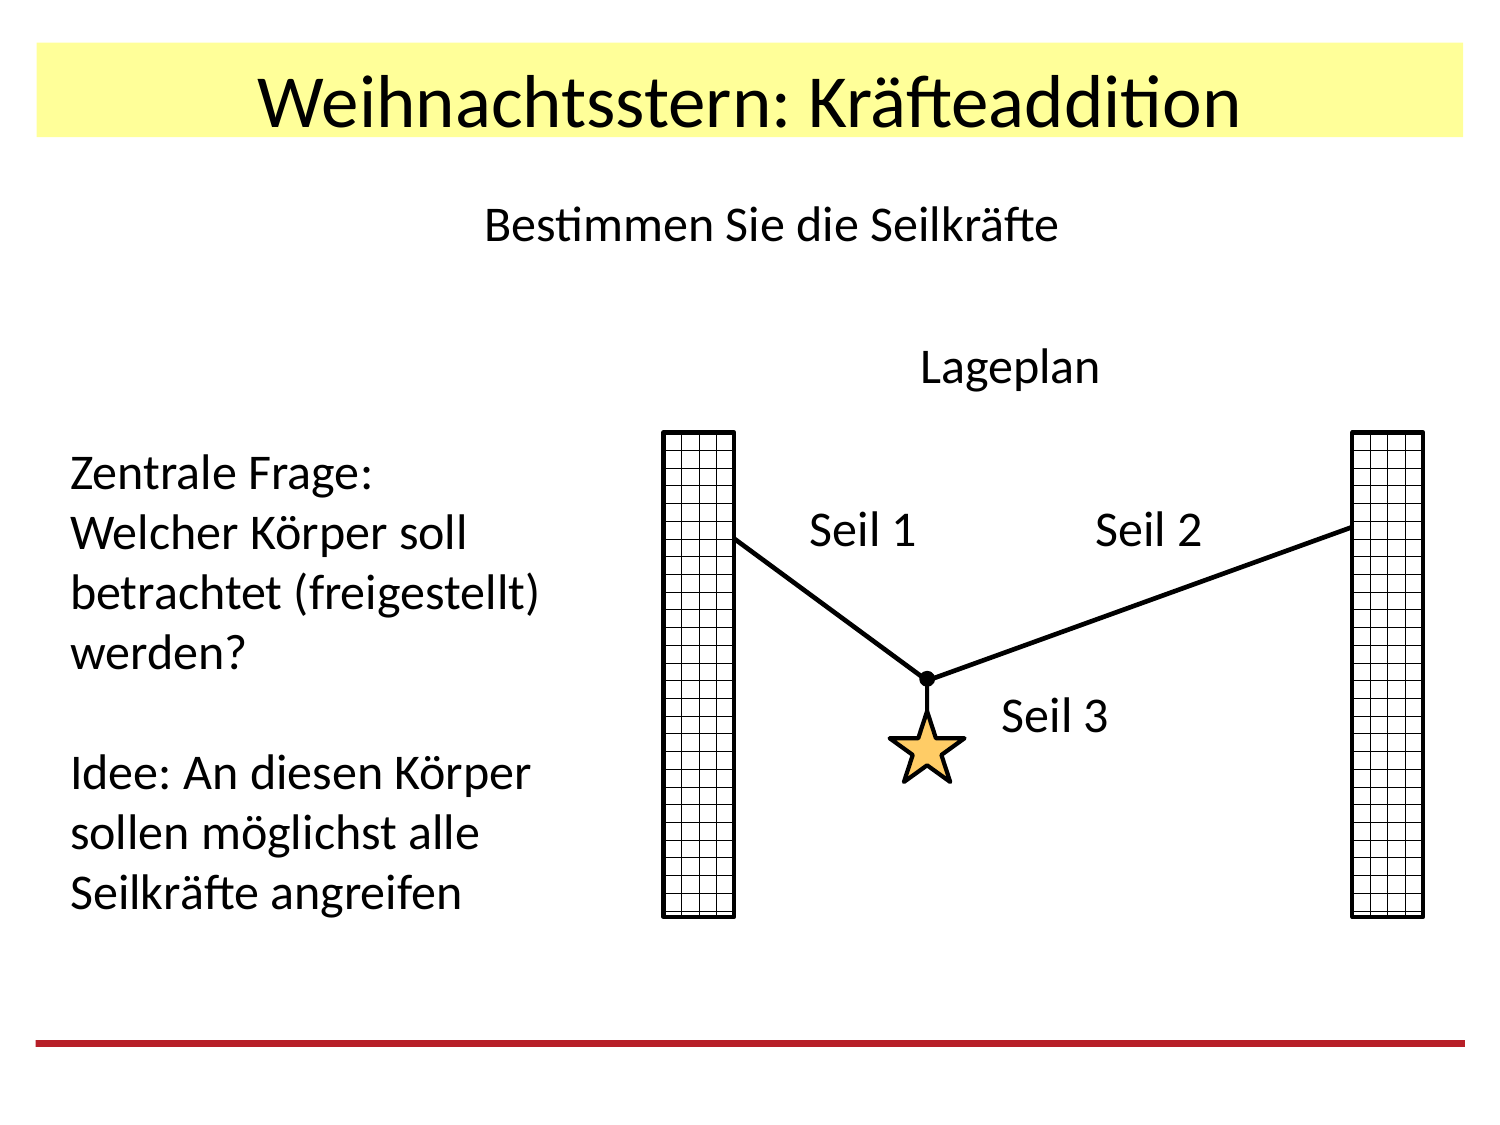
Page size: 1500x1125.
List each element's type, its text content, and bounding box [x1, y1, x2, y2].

text_box Seil 3 [986, 689, 1125, 750]
text_box Bestimmen Sie die Seilkräfte [469, 184, 1075, 260]
text_box Seil 1 [795, 489, 933, 537]
text_box [1350, 430, 1425, 919]
text_box Zentrale Frage: Welcher Körper soll betrachtet (freigestellt) werden? Idee: An diesen Körper sollen möglichst alle Seilkräfte angreifen [55, 432, 556, 928]
text_box Lageplan [905, 326, 1117, 401]
text_box [887, 715, 967, 784]
text_box [661, 430, 736, 919]
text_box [926, 526, 1353, 681]
title Weihnachtsstern: Kräfteaddition [75, 45, 1425, 233]
text_box Seil 2 [1080, 489, 1218, 525]
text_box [734, 538, 921, 681]
